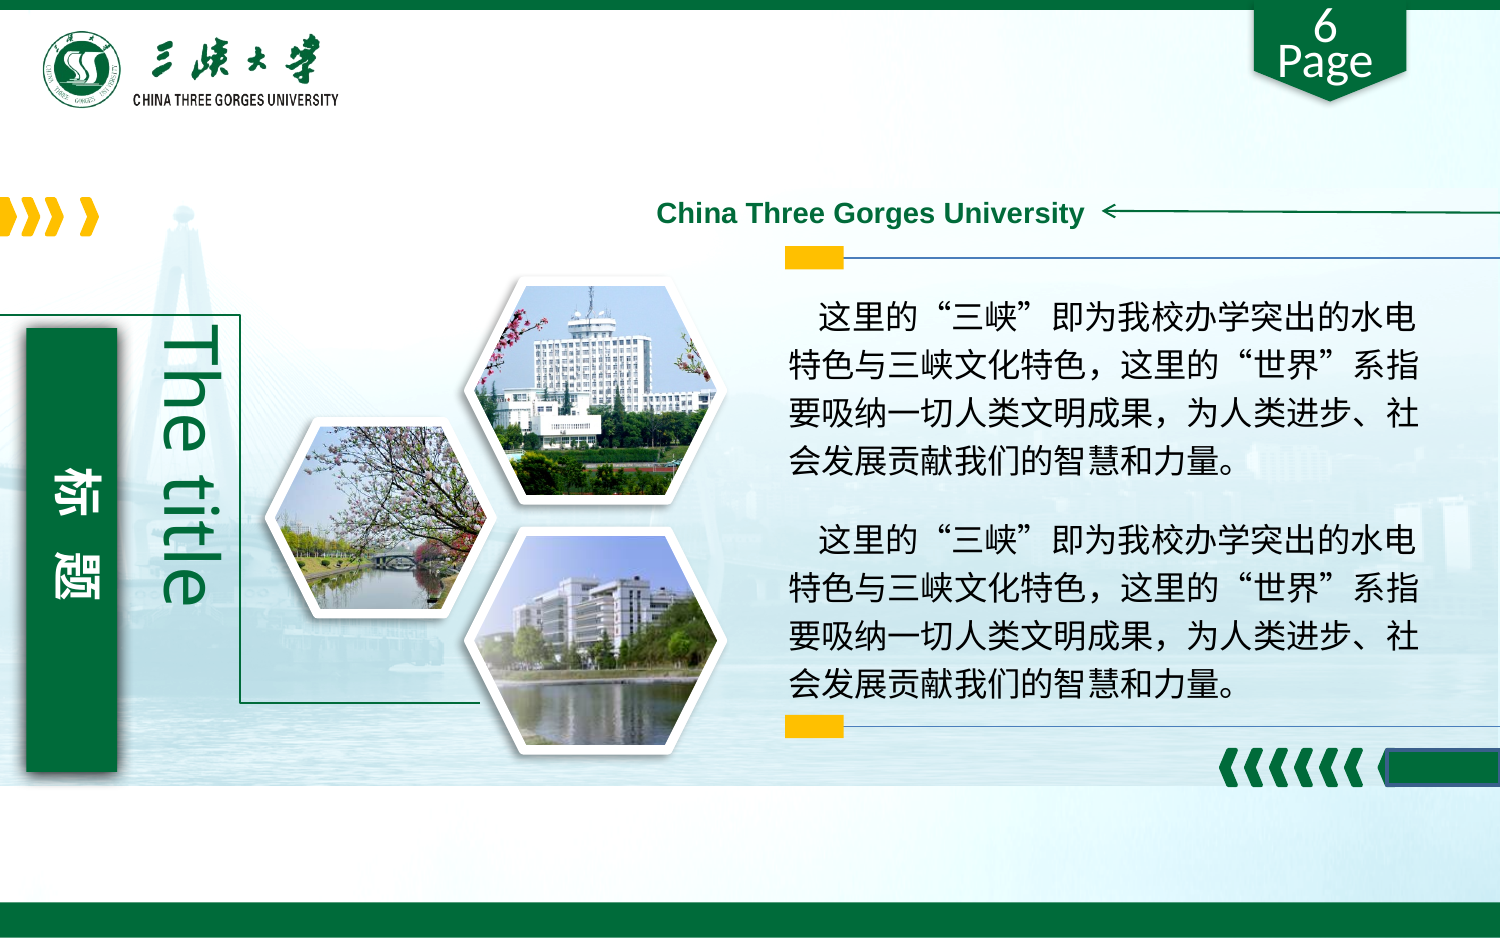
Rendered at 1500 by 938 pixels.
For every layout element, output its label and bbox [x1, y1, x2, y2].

text_box [468, 280, 723, 751]
picture [0, 0, 1500, 187]
text_box [0, 187, 1500, 786]
picture [0, 786, 1500, 938]
text_box [0, 314, 463, 704]
text_box [784, 245, 1500, 739]
text_box [640, 187, 1500, 239]
